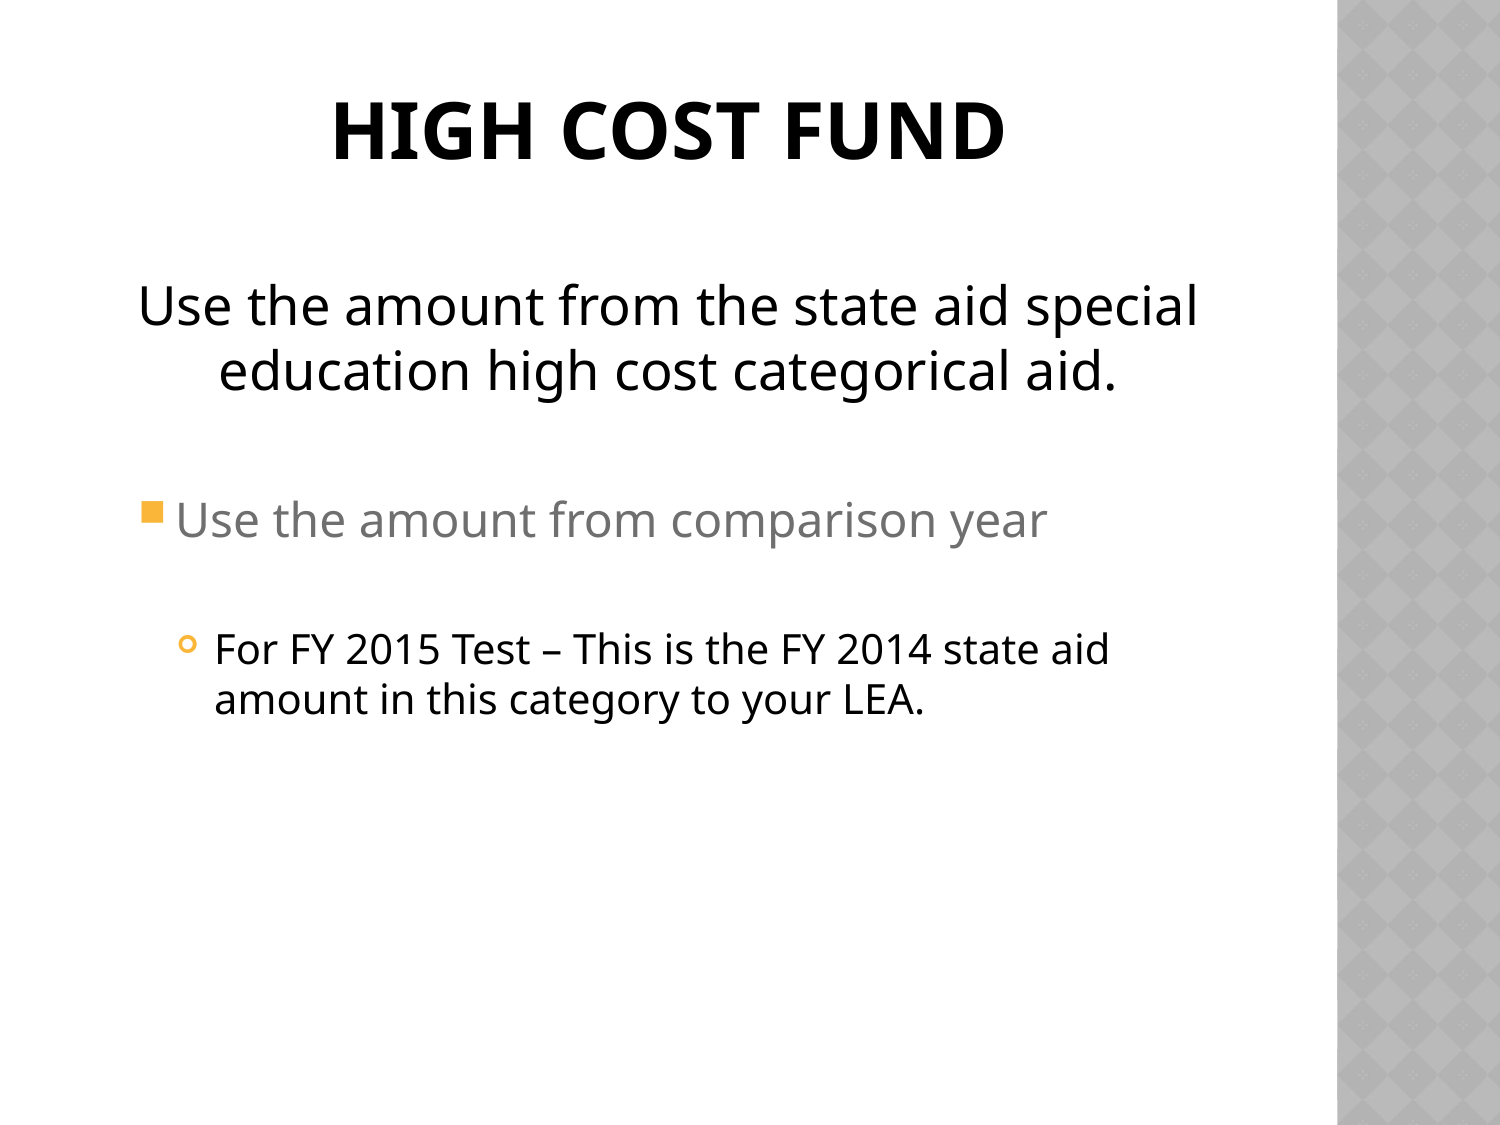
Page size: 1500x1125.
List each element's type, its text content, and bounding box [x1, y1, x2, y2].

title High COST Fund [75, 37, 1263, 175]
list Use the amount from the state aid special education high cost categorical aid. Use the amount from comparison year For FY 2015 Test – This is the FY 2014 state aid amount in this category to your LEA. [75, 264, 1263, 1059]
